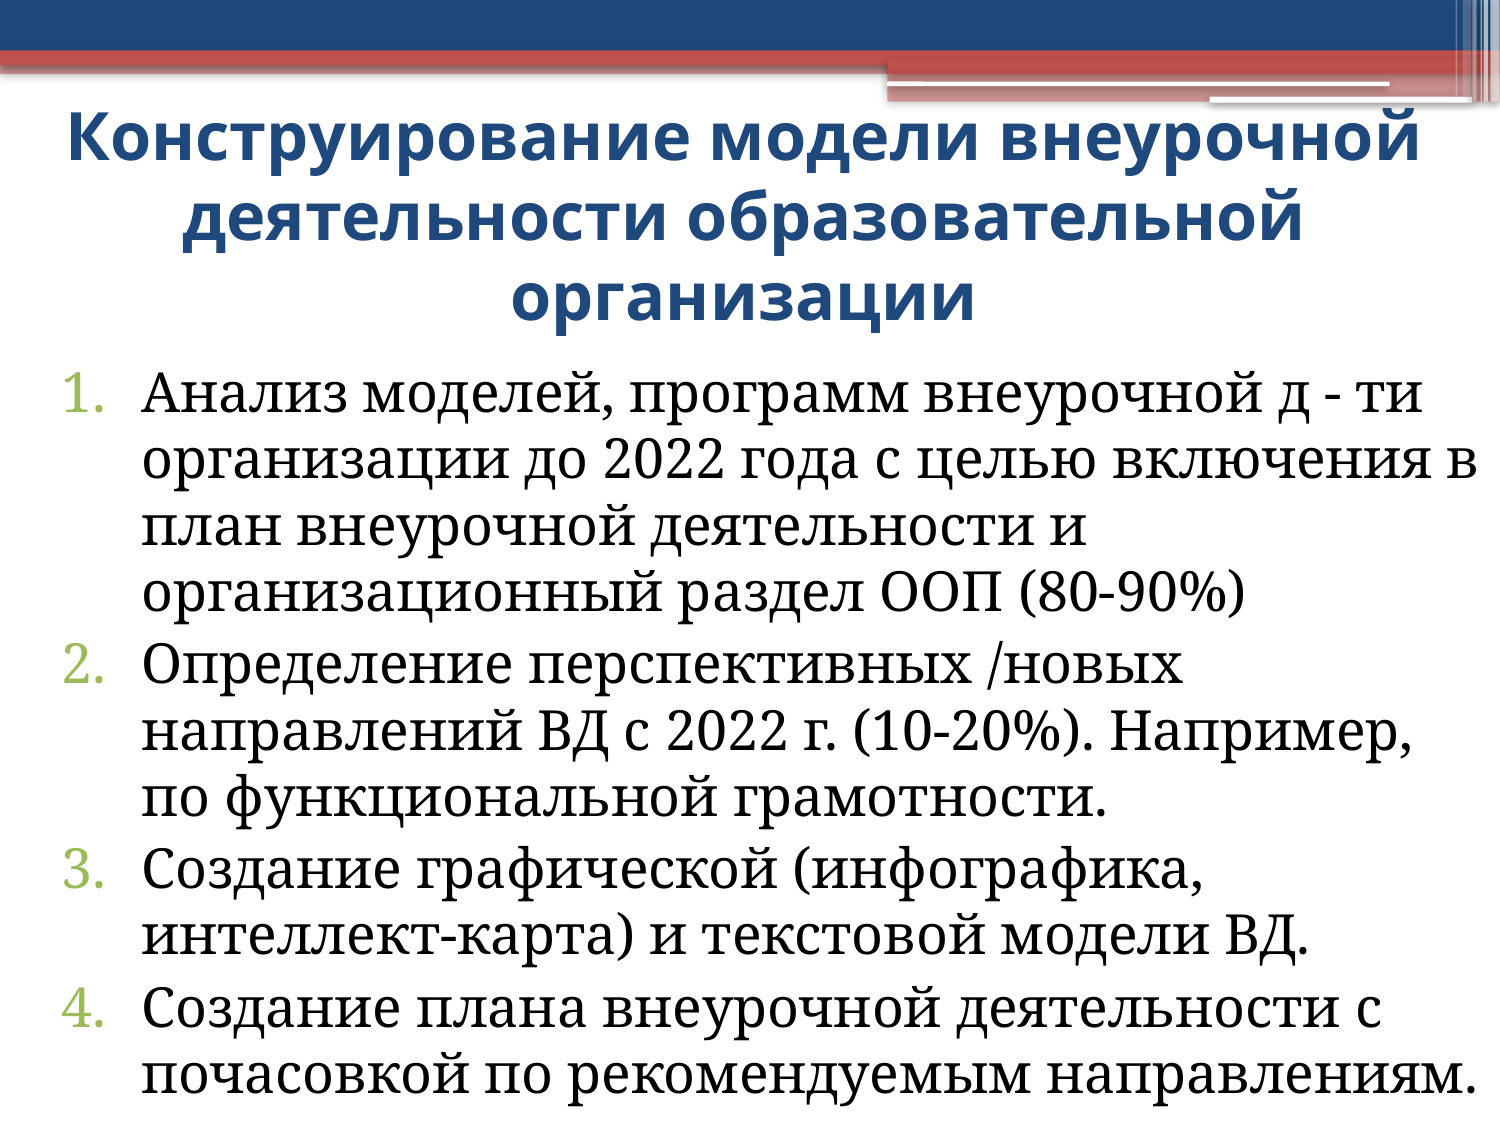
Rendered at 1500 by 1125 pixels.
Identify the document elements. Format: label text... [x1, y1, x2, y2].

title Конструирование модели внеурочной деятельности образовательной организации [29, 113, 1459, 315]
list Анализ моделей, программ внеурочной д - ти организации до 2022 года с целью включения в план внеурочной деятельности и организационный раздел ООП (80-90%) Определение перспективных /новых направлений ВД с 2022 г. (10-20%). Например, по функциональной грамотности. Создание графической (инфографика, интеллект-карта) и текстовой модели ВД. Создание плана внеурочной деятельности с почасовкой по рекомендуемым направлениям. [29, 349, 1500, 1125]
